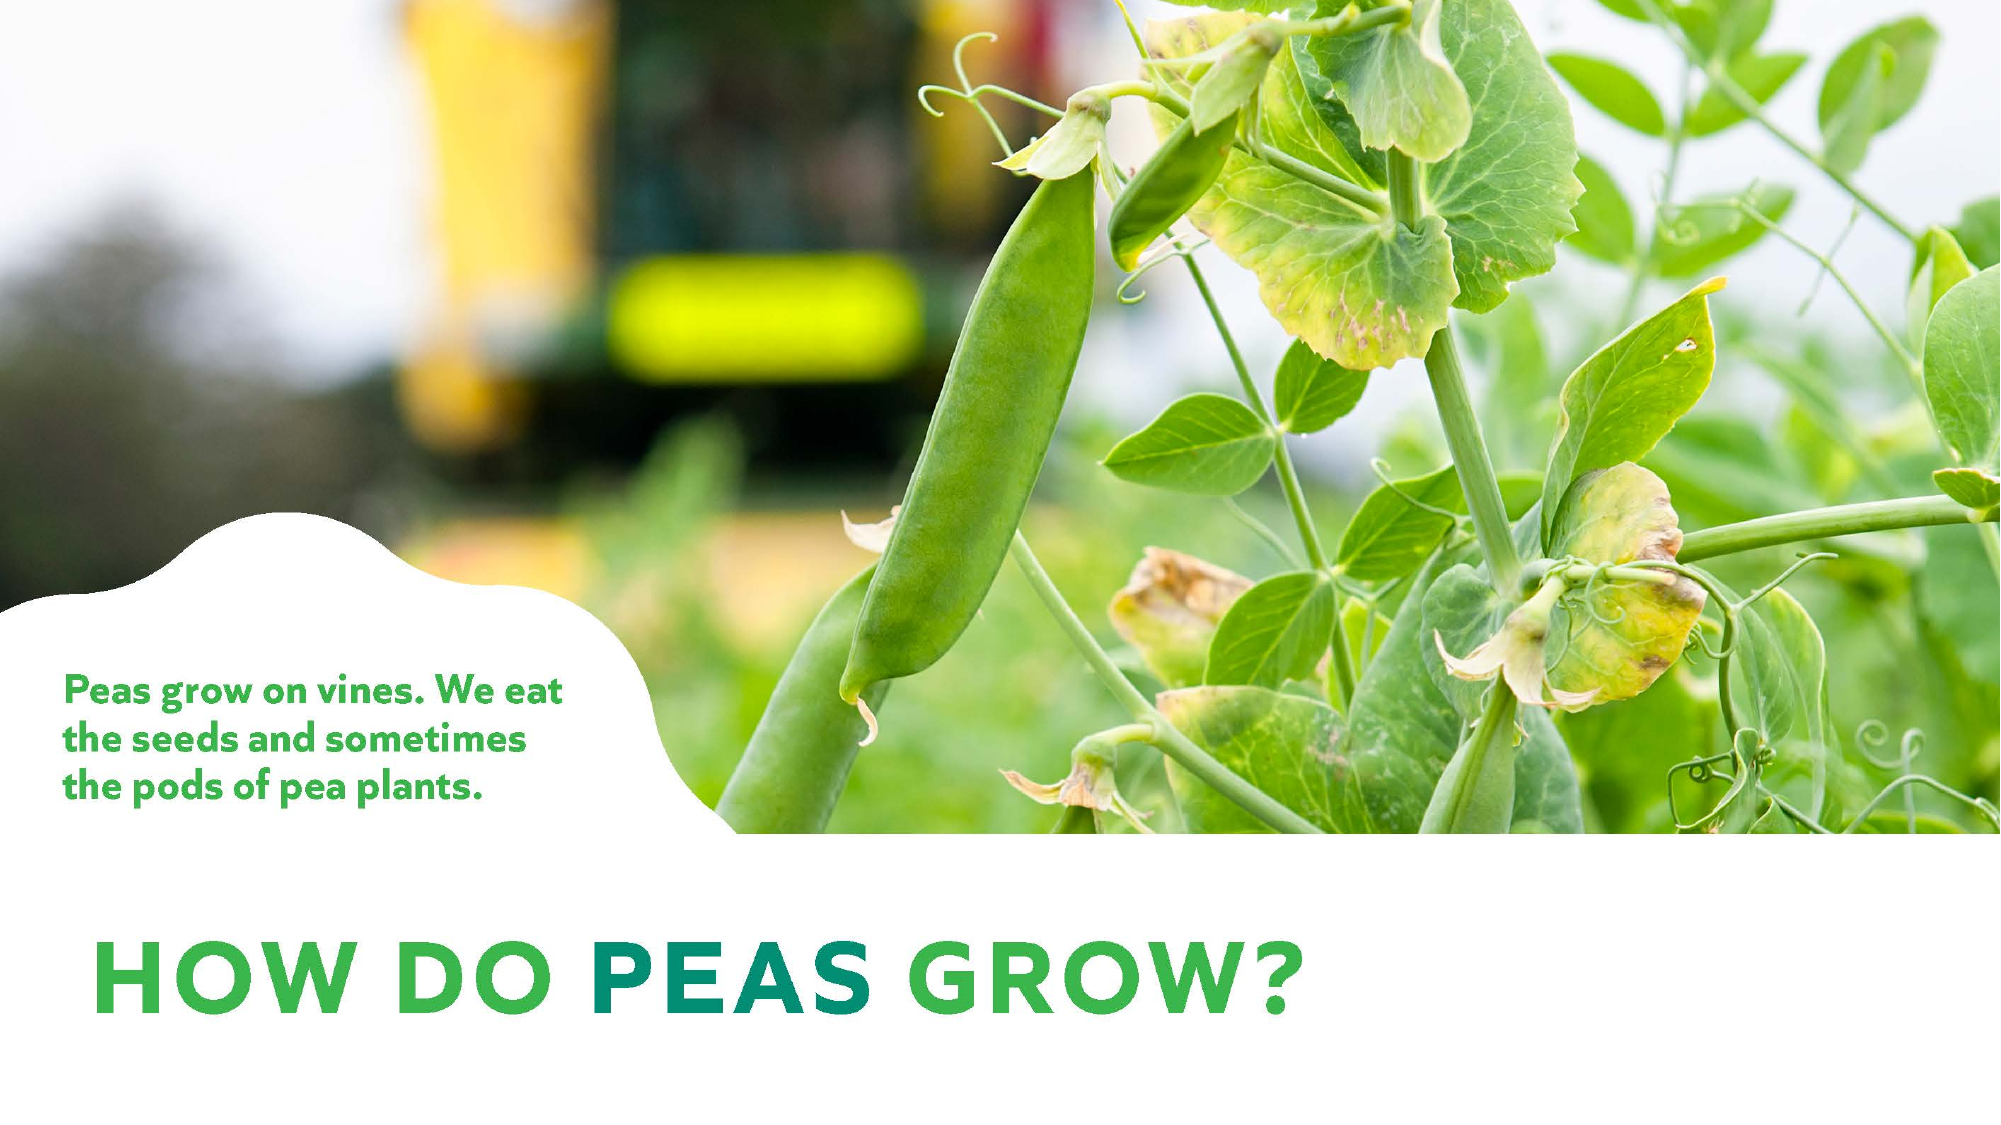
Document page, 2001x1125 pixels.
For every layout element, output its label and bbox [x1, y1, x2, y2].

list [0, 0, 2000, 1125]
